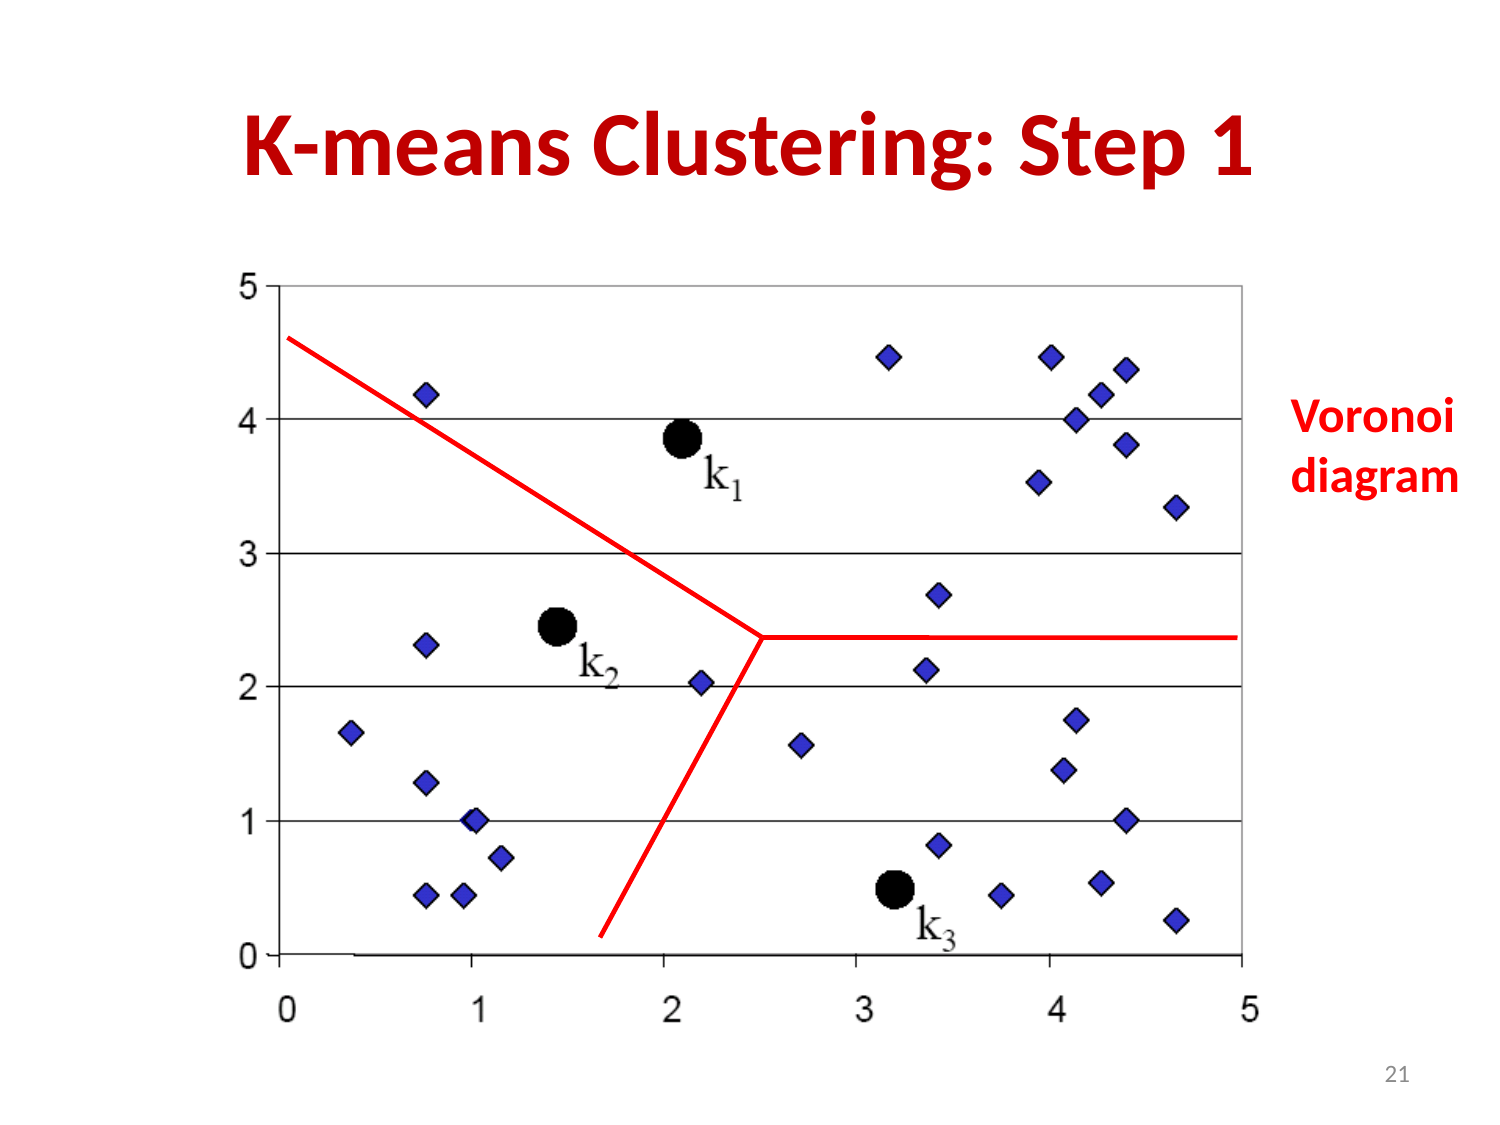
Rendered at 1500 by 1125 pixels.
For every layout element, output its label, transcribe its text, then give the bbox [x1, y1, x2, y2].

text_box Voronoi diagram [1285, 374, 1482, 510]
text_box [287, 337, 763, 638]
slide_number 21 [1074, 1042, 1425, 1103]
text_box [530, 705, 832, 869]
title K-means Clustering: Step 1 [75, 45, 1425, 233]
picture [220, 262, 1280, 1038]
